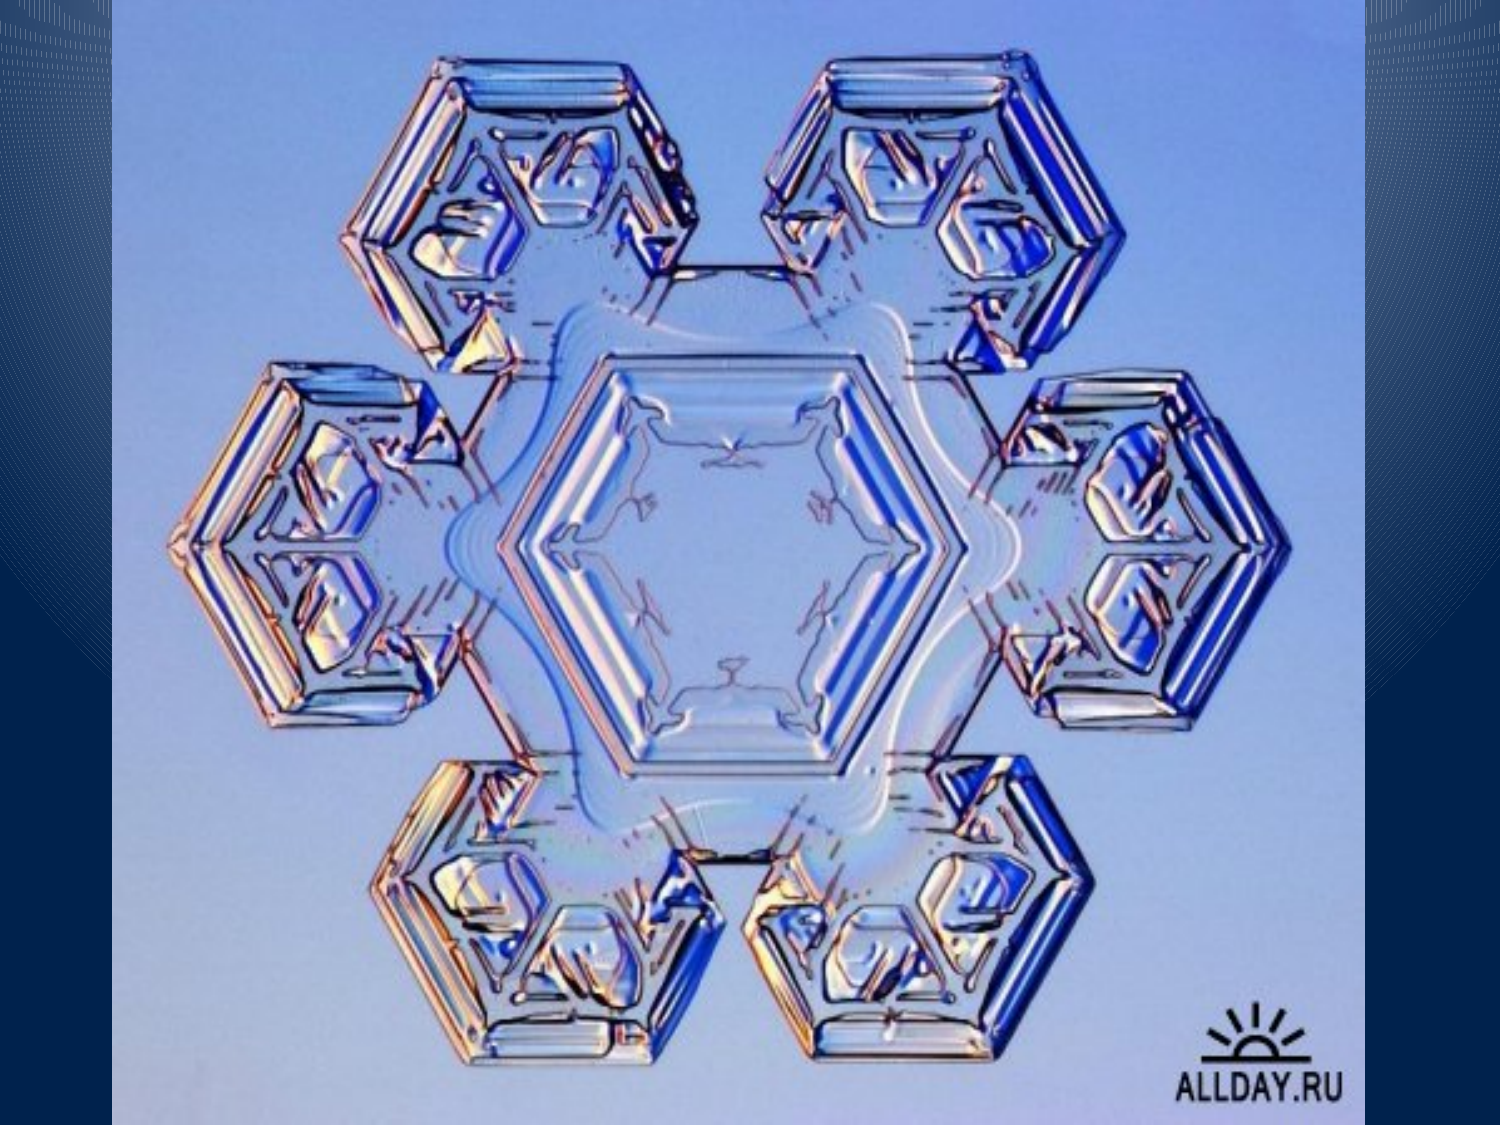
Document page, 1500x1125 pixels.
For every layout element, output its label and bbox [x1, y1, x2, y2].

picture [111, 0, 1365, 1125]
